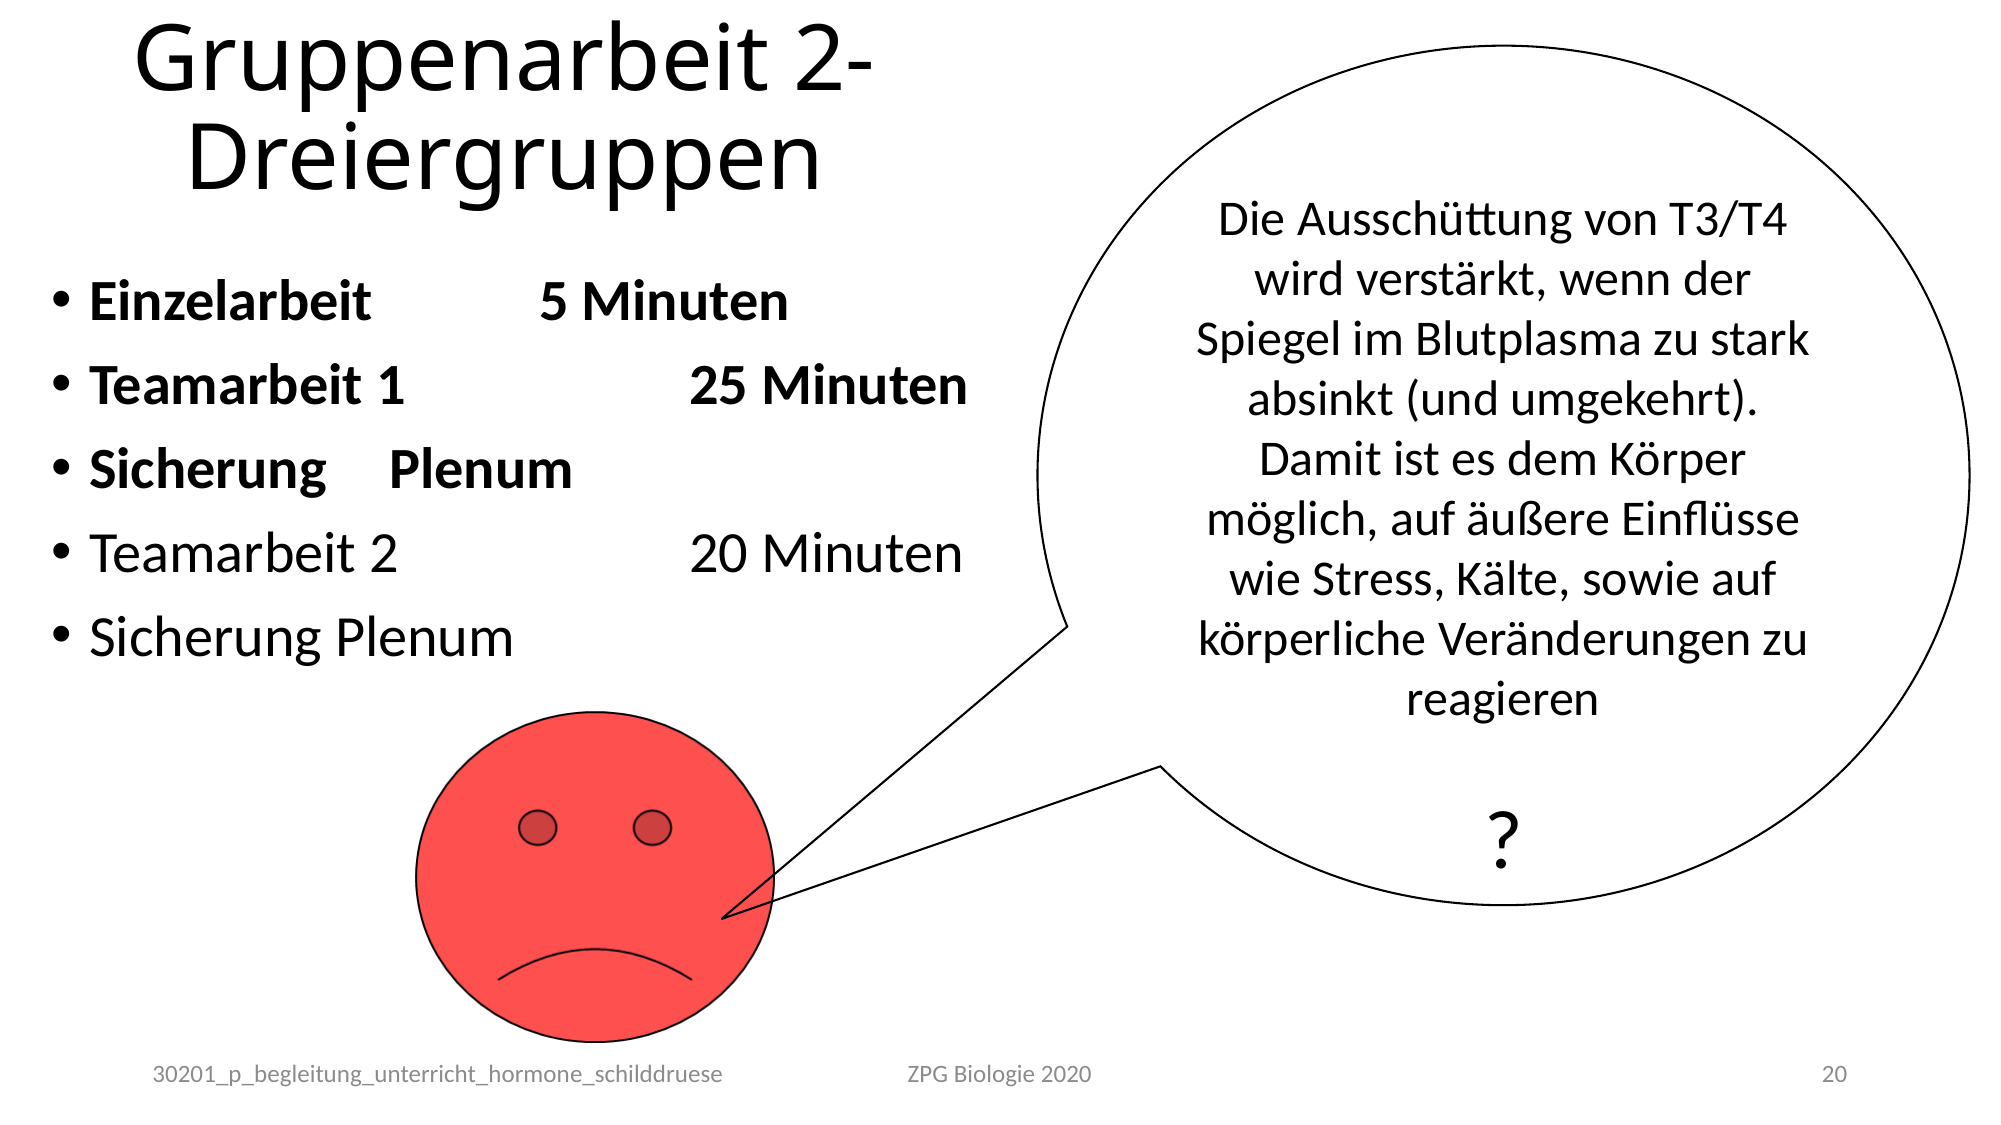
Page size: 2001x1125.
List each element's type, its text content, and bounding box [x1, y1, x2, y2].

slide_number 30201_p_begleitung_unterricht_hormone_schilddruese [137, 1042, 662, 1103]
list Einzelarbeit 5 Minuten Teamarbeit 1 25 Minuten Sicherung Plenum Teamarbeit 2 20 Minuten Sicherung Plenum [36, 263, 1038, 977]
picture [415, 711, 775, 1043]
slide_number 20 [1412, 1042, 1863, 1103]
text_box Die Ausschüttung von T3/T4 wird verstärkt, wenn der Spiegel im Blutplasma zu stark absinkt (und umgekehrt). Damit ist es dem Körper möglich, auf äußere Einflüsse wie Stress, Kälte, sowie auf körperliche Veränderungen zu reagieren ? [775, 44, 1971, 907]
footer ZPG Biologie 2020 [662, 1042, 1338, 1103]
title Gruppenarbeit 2-Dreiergruppen [36, 1, 973, 220]
